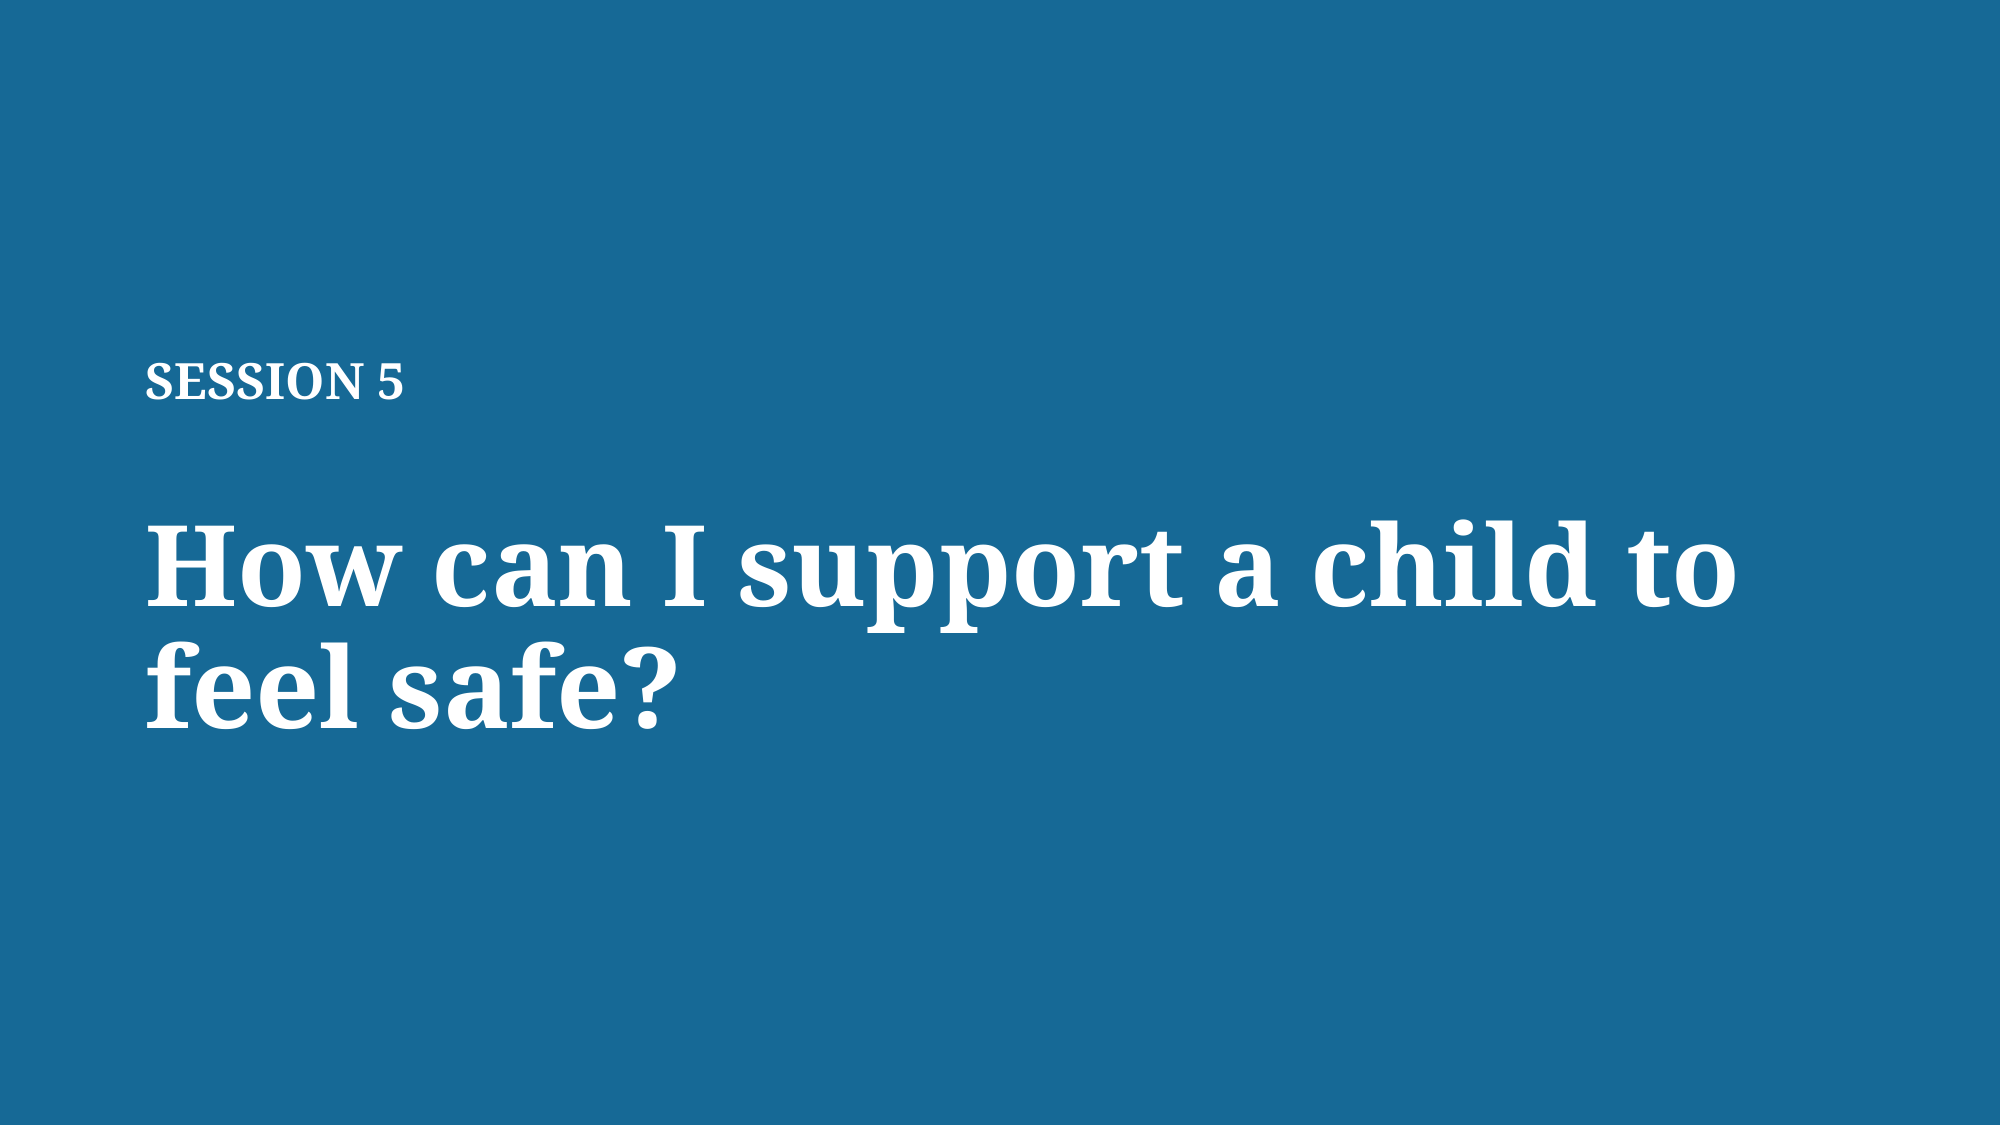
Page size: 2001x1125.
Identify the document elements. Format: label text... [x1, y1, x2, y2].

text_box SESSION 5 How can I support a child to feel safe? [130, 508, 1792, 601]
